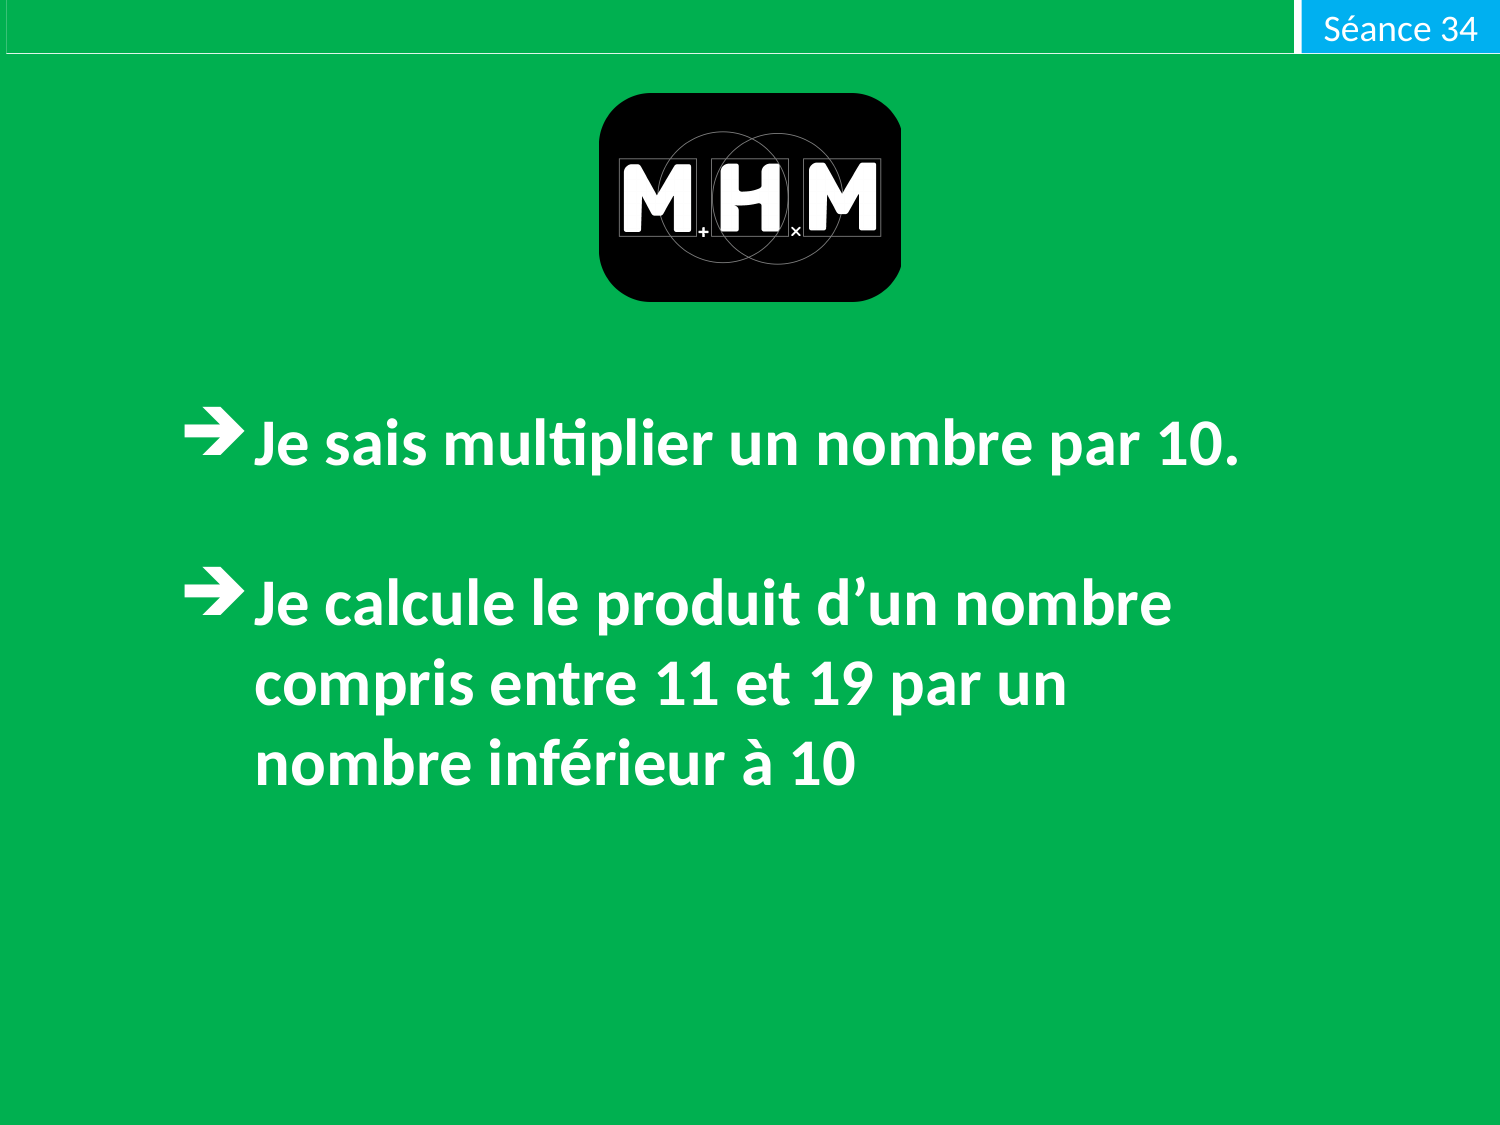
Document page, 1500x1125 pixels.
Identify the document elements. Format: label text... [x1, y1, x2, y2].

picture [599, 93, 901, 302]
text_box [0, 52, 1500, 1125]
text_box Je sais multiplier un nombre par 10. Je calcule le produit d’un nombre compris entre 11 et 19 par un nombre inférieur à 10 [164, 391, 1287, 807]
